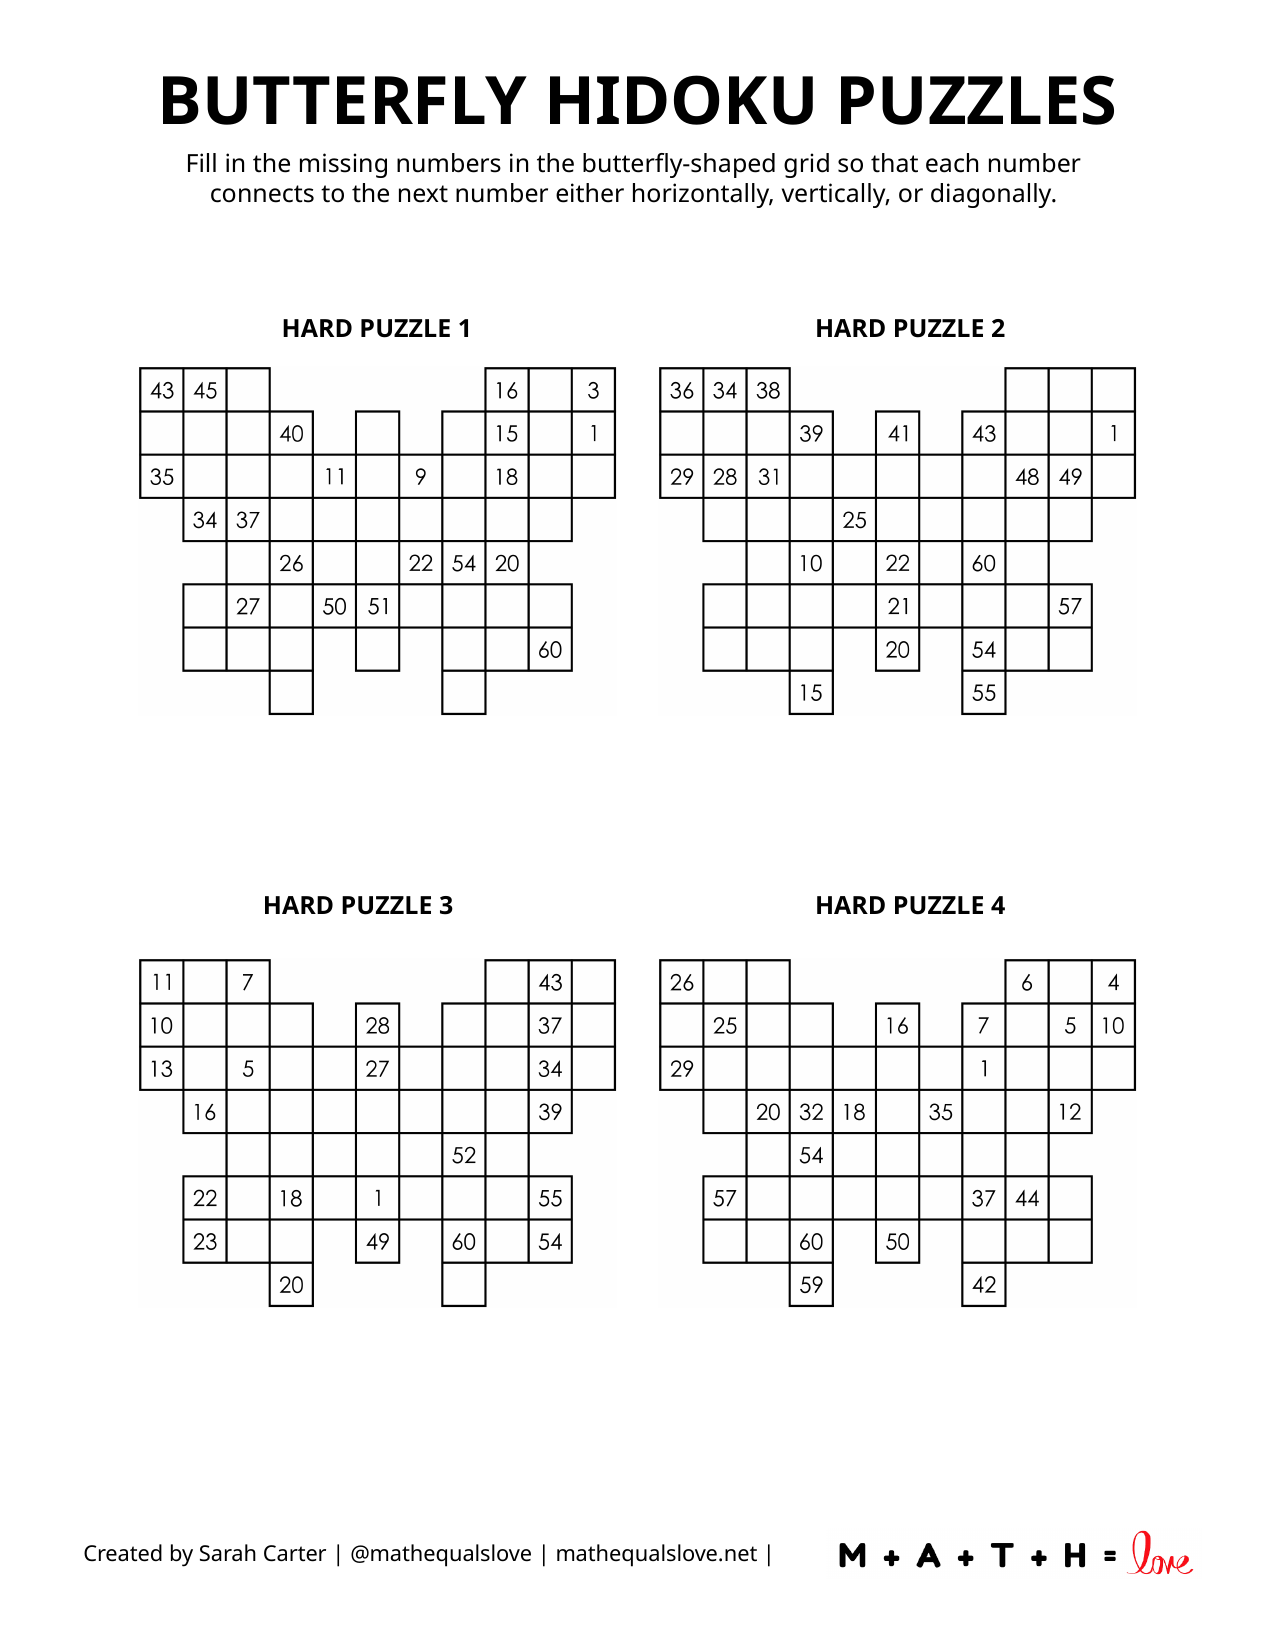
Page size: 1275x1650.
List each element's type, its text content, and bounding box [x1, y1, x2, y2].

picture [658, 366, 1138, 717]
text_box HARD PUZZLE 1 [137, 312, 617, 364]
picture [658, 958, 1138, 1309]
text_box Fill in the missing numbers in the butterfly-shaped grid so that each number connects to the next number either horizontally, vertically, or diagonally. [0, 140, 1275, 216]
text_box HARD PUZZLE 4 [670, 889, 1150, 941]
picture [137, 366, 617, 717]
text_box BUTTERFLY HIDOKU PUZZLES [66, 50, 1211, 140]
text_box Created by Sarah Carter | @mathequalslove | mathequalslove.net | [68, 1532, 826, 1574]
picture [826, 1528, 1203, 1579]
text_box HARD PUZZLE 3 [118, 889, 598, 941]
text_box HARD PUZZLE 2 [670, 312, 1150, 364]
picture [137, 958, 617, 1309]
